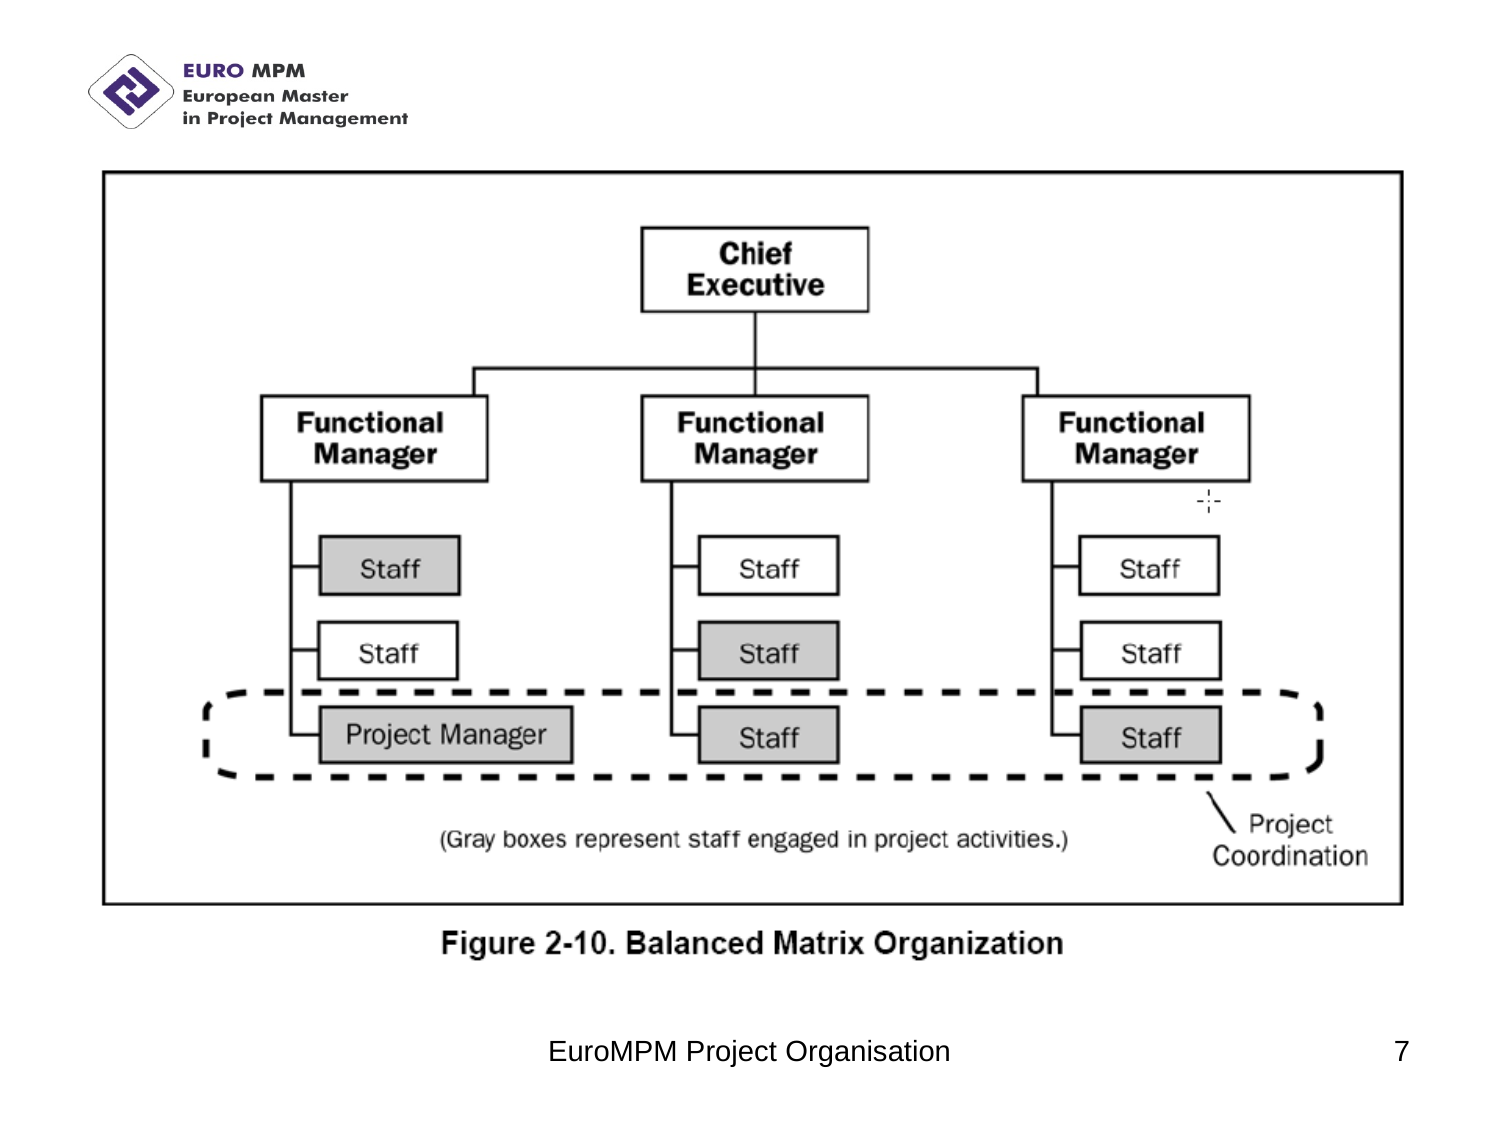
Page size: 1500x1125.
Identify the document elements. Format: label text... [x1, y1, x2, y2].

footer EuroMPM Project Organisation [512, 1024, 988, 1103]
picture [82, 155, 1418, 970]
slide_number 7 [1074, 1024, 1426, 1103]
picture [88, 54, 408, 129]
